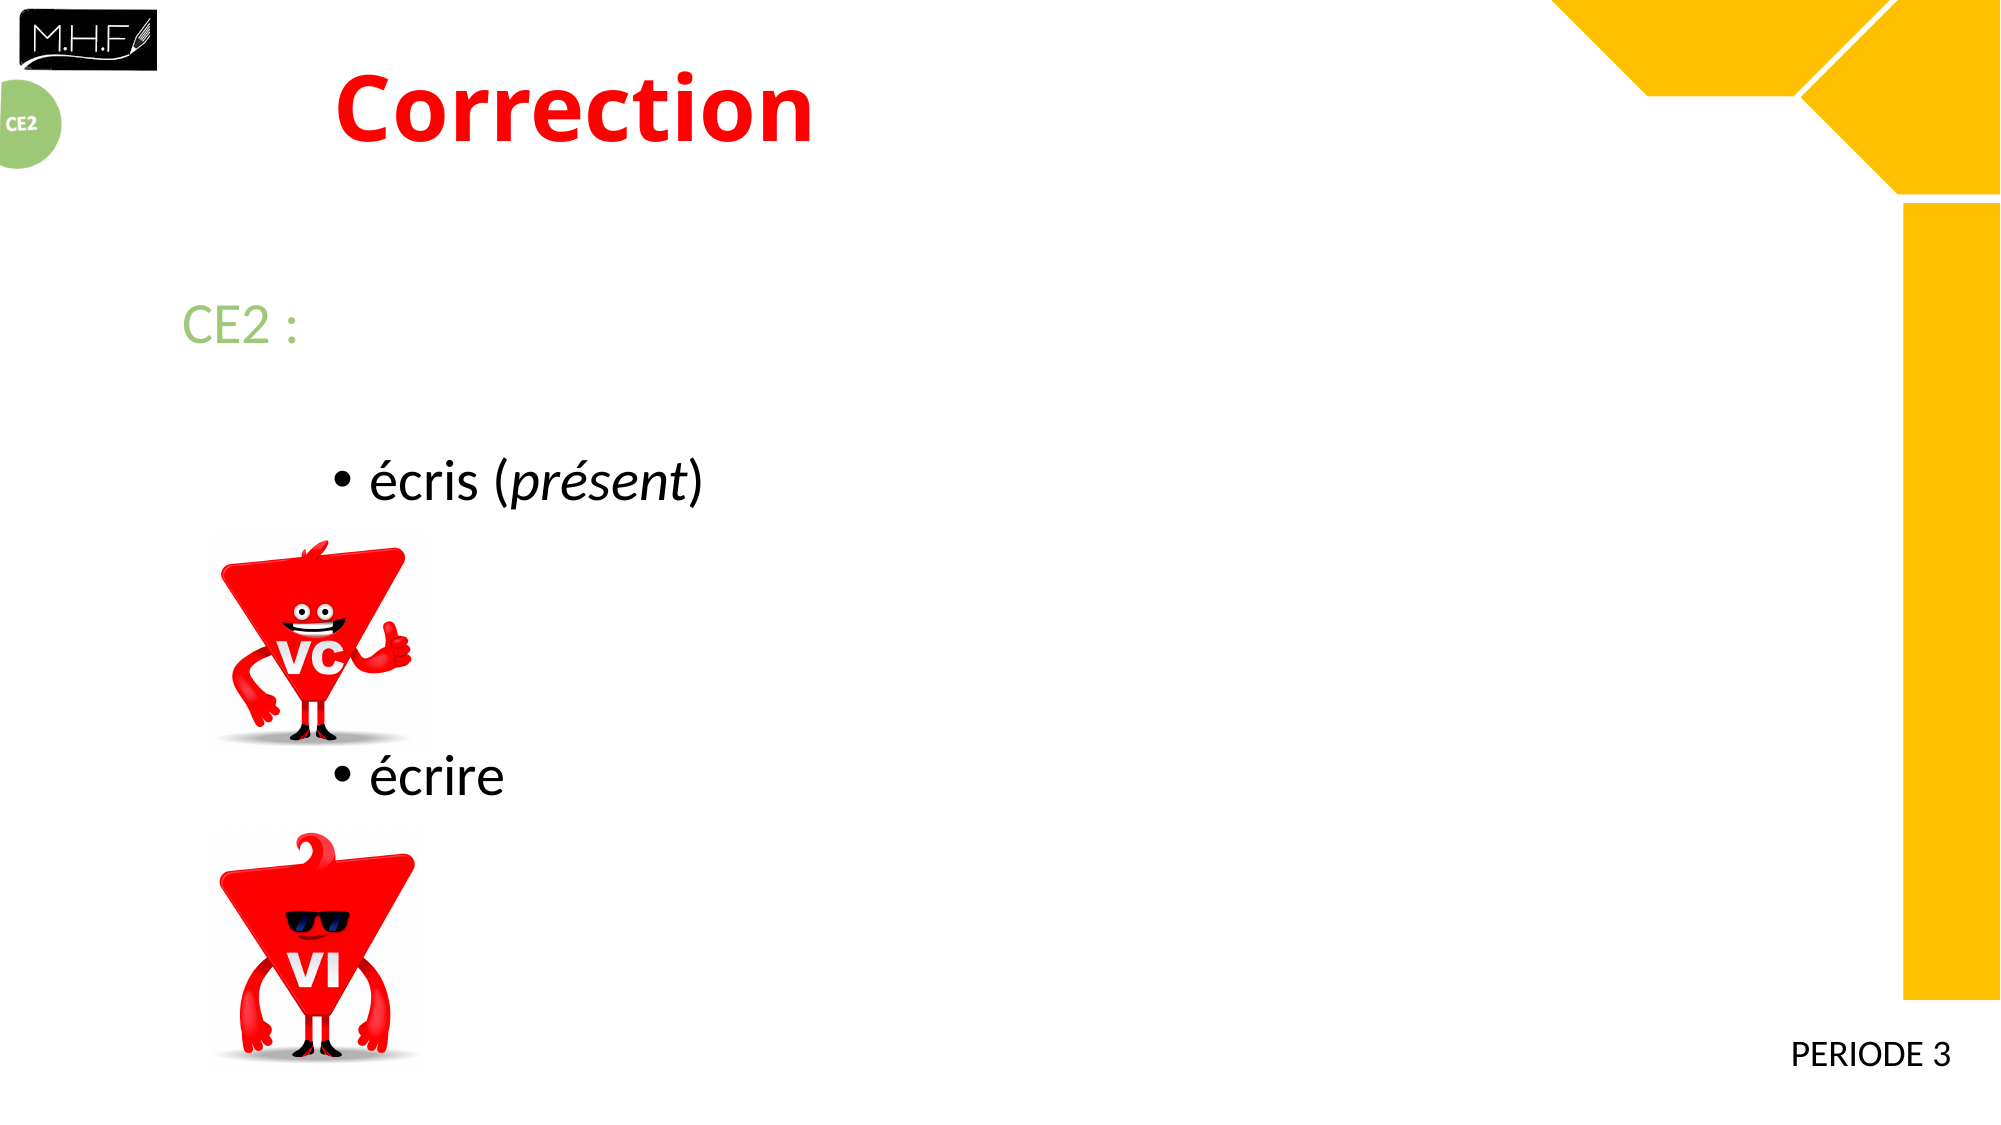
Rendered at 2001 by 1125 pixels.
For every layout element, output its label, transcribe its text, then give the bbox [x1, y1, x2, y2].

picture [211, 533, 427, 753]
text_box [1902, 202, 2000, 1001]
title Correction [318, 3, 1865, 221]
text_box [1549, 0, 1892, 98]
text_box PERIODE 3 [1362, 1021, 1967, 1125]
text_box [1799, 0, 2000, 196]
picture [211, 828, 427, 1071]
text_box CE2 : écris (présent) écrire [167, 286, 989, 1000]
picture [0, 7, 157, 207]
